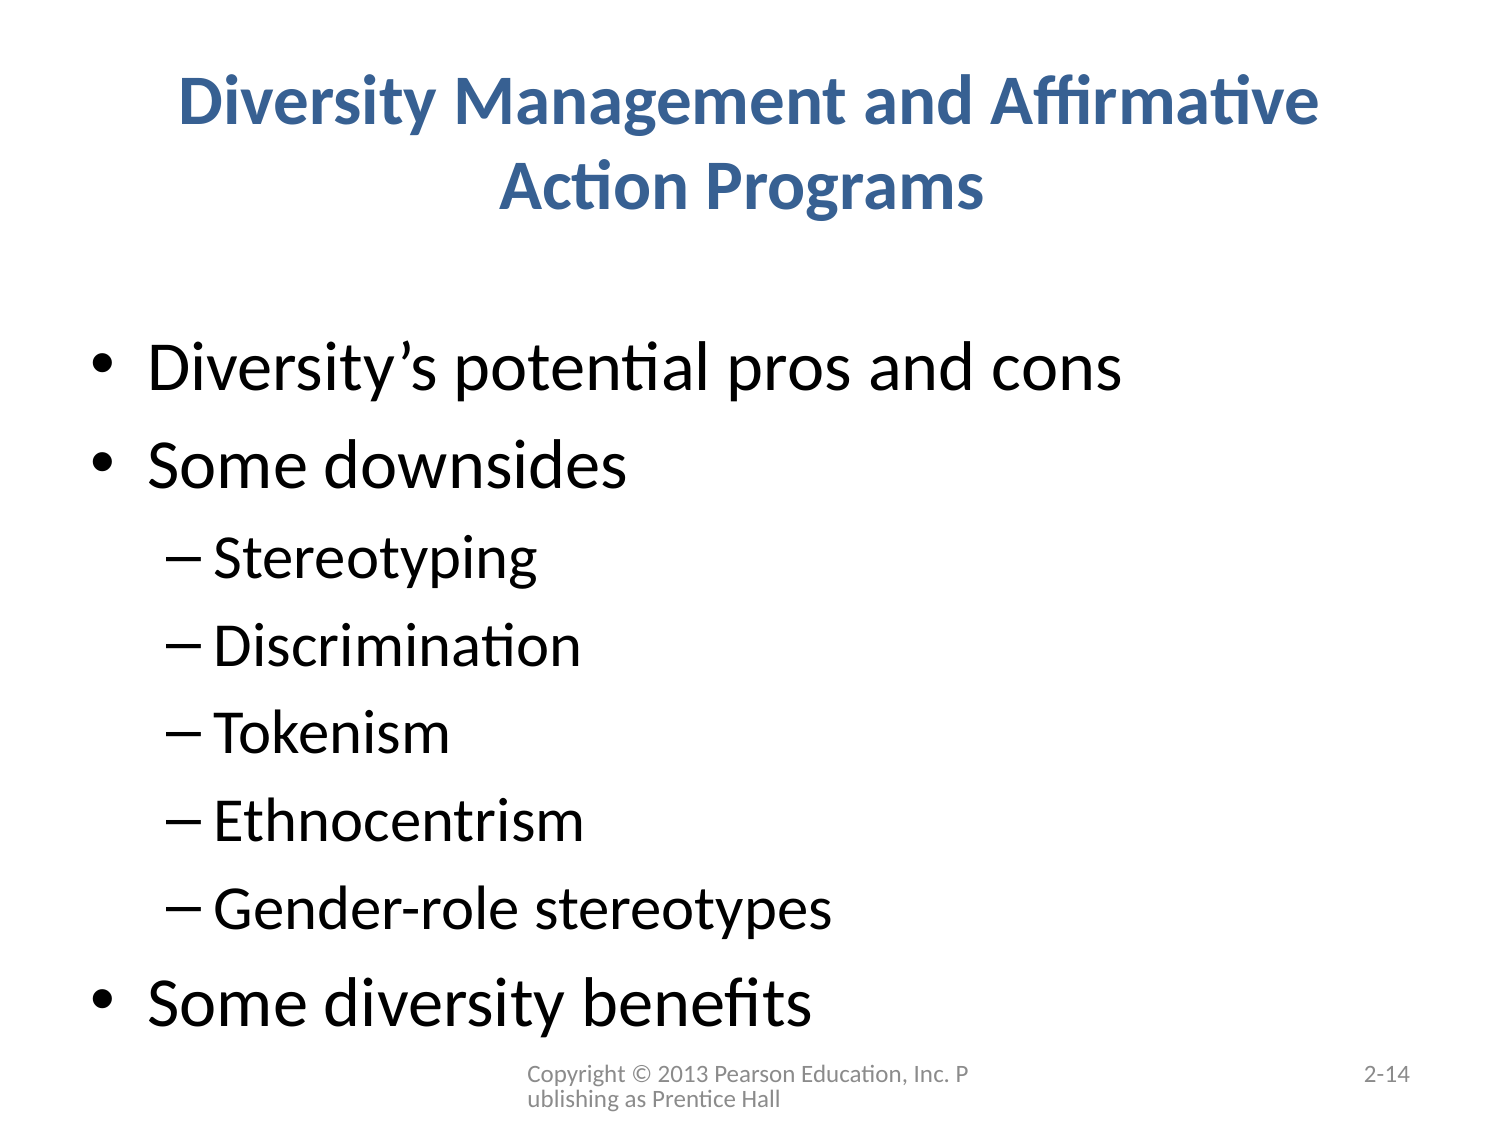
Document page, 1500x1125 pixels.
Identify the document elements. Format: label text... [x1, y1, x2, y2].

footer Copyright © 2013 Pearson Education, Inc. Publishing as Prentice Hall [512, 1042, 988, 1103]
slide_number 2-14 [1074, 1042, 1425, 1103]
list Diversity’s potential pros and cons Some downsides Stereotyping Discrimination Tokenism Ethnocentrism Gender-role stereotypes Some diversity benefits [75, 312, 1425, 1055]
title Diversity Management and Affirmative Action Programs [75, 45, 1425, 233]
